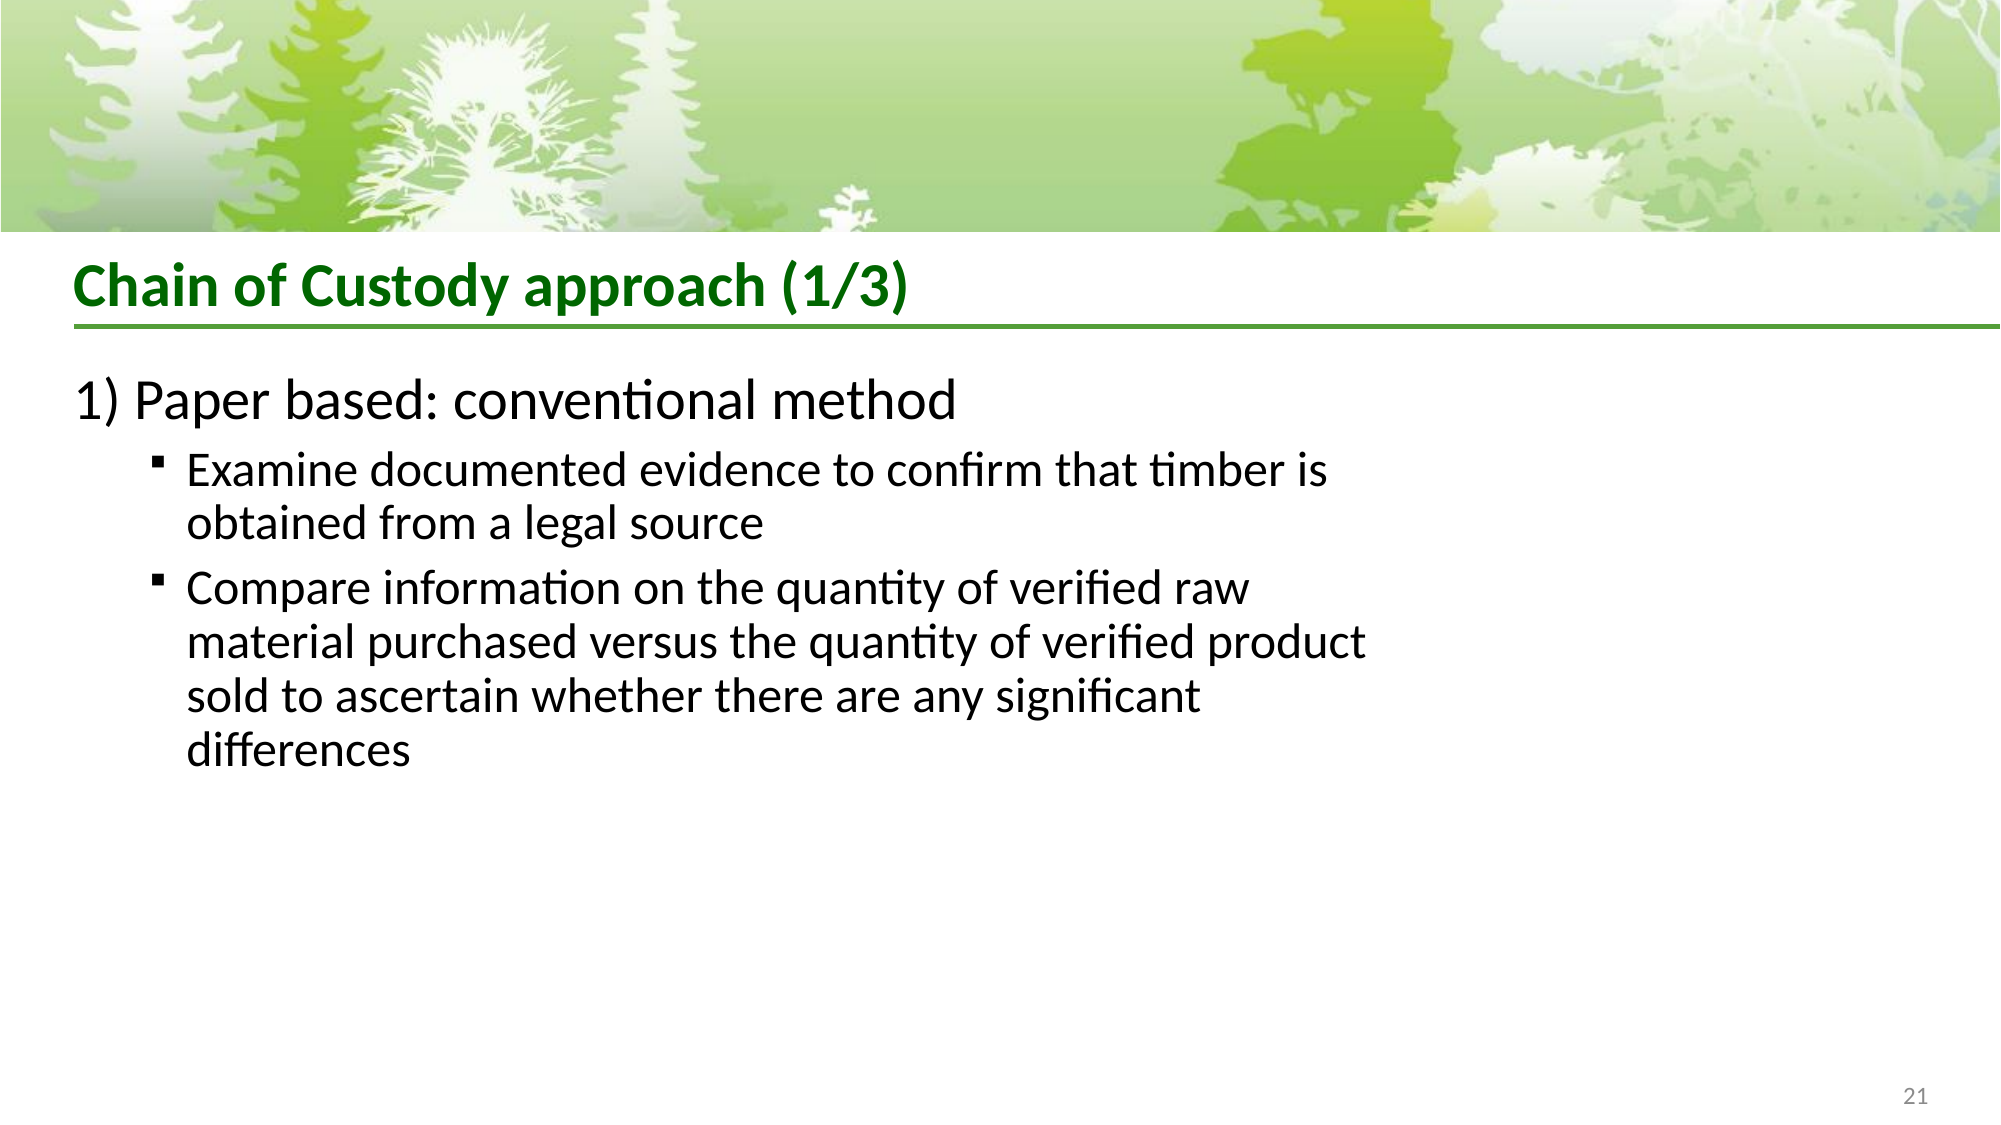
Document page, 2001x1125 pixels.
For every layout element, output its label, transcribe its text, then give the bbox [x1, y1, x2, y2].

slide_number 21 [1493, 1065, 1944, 1125]
picture [0, 0, 2000, 232]
title Chain of Custody approach (1/3) [58, 192, 1409, 362]
list 1) Paper based: conventional method Examine documented evidence to confirm that timber is obtained from a legal source Compare information on the quantity of verified raw material purchased versus the quantity of verified product sold to ascertain whether there are any significant differences [58, 362, 1409, 1105]
